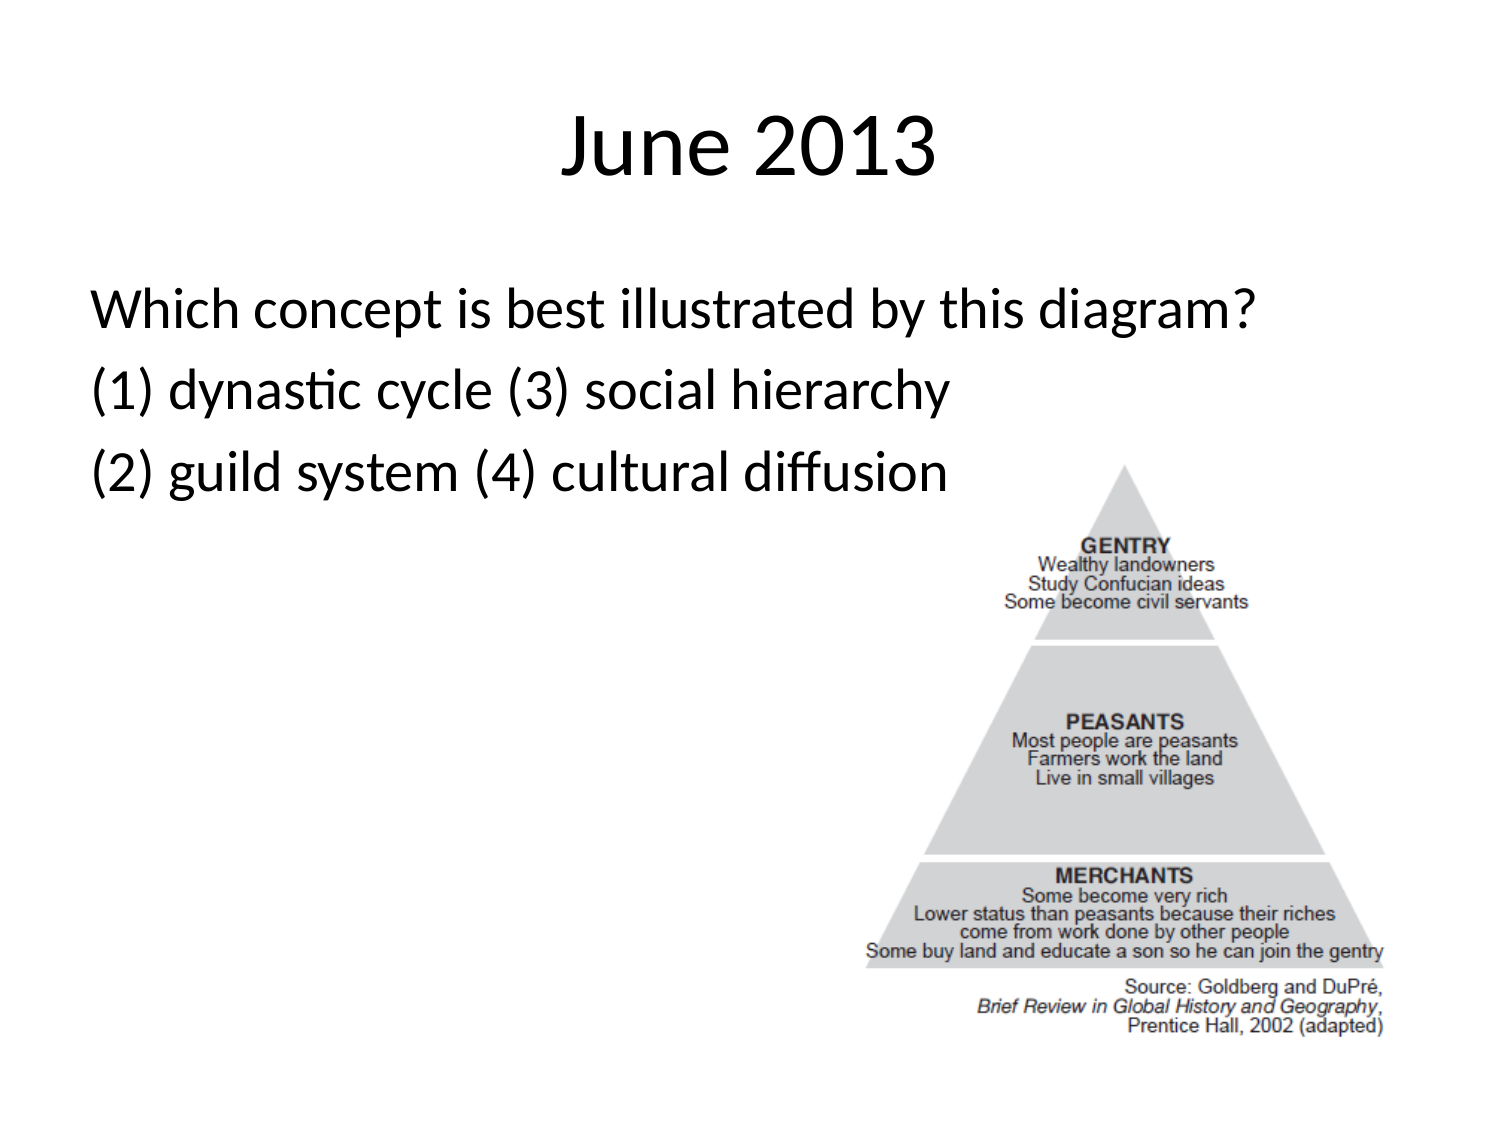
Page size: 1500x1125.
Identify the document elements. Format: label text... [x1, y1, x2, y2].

picture [787, 449, 1411, 1049]
title June 2013 [75, 45, 1425, 233]
list Which concept is best illustrated by this diagram? (1) dynastic cycle (3) social hierarchy (2) guild system (4) cultural diffusion [75, 262, 1425, 1005]
